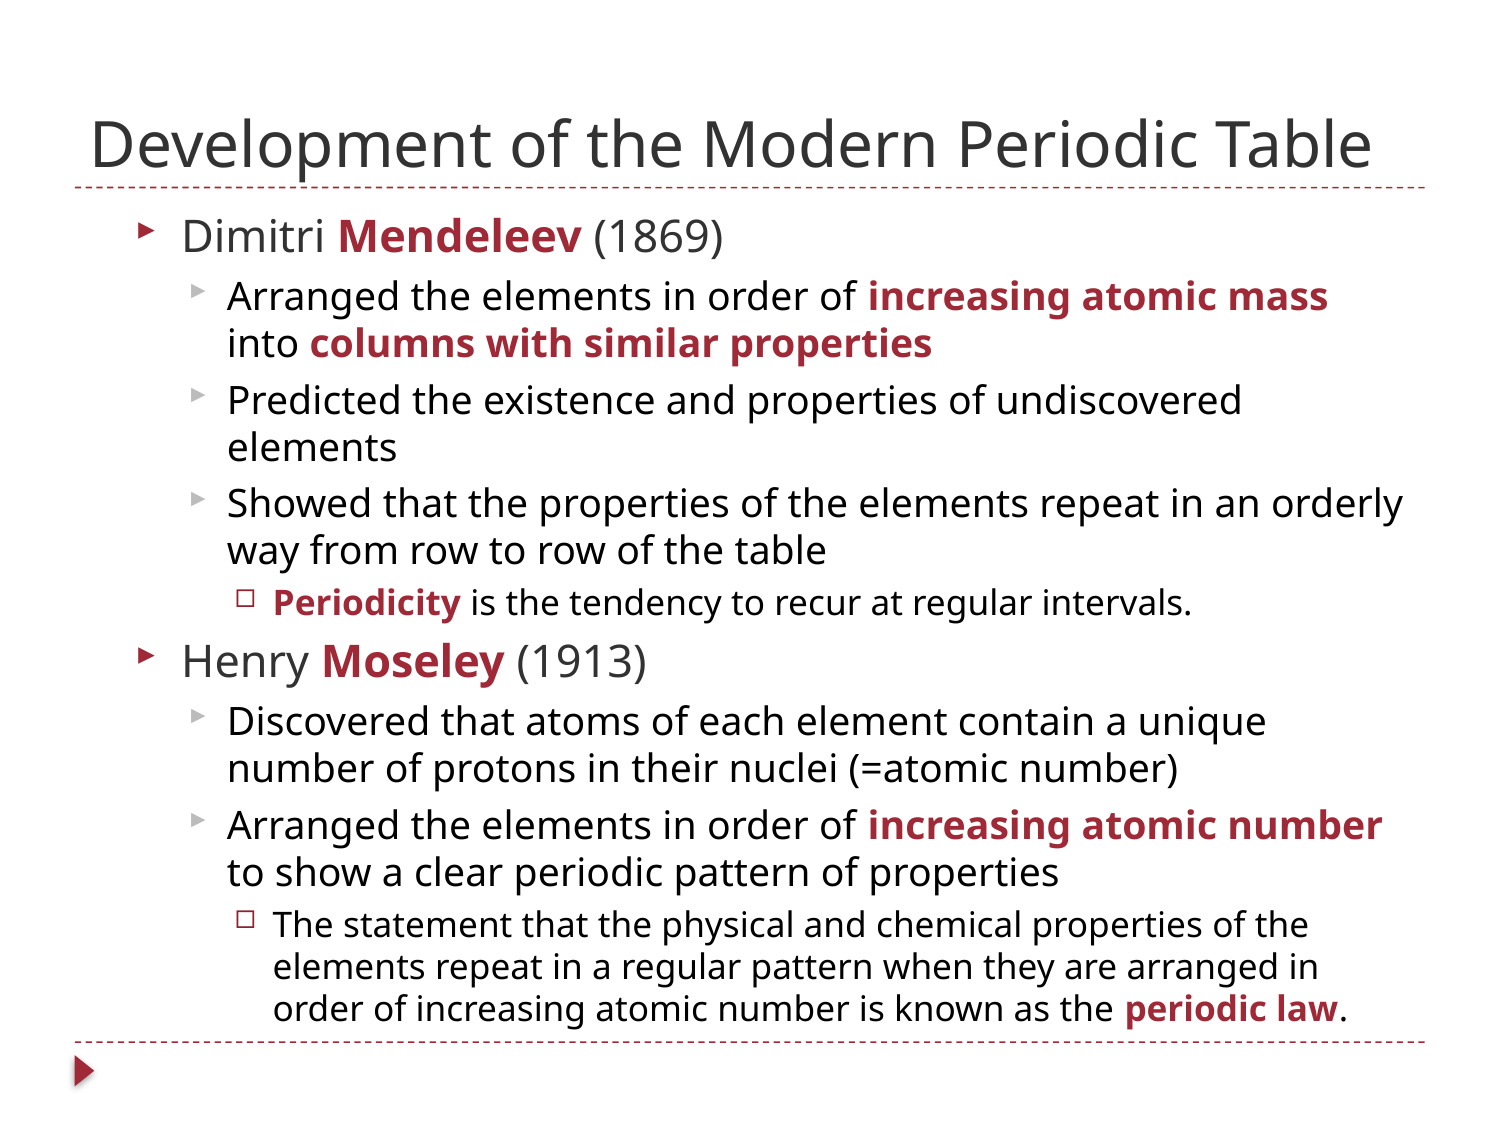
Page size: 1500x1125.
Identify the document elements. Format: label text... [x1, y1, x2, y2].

title Development of the Modern Periodic Table [75, 24, 1425, 188]
list Dimitri Mendeleev (1869) Arranged the elements in order of increasing atomic mass into columns with similar properties Predicted the existence and properties of undiscovered elements Showed that the properties of the elements repeat in an orderly way from row to row of the table Periodicity is the tendency to recur at regular intervals. Henry Moseley (1913) Discovered that atoms of each element contain a unique number of protons in their nuclei (=atomic number) Arranged the elements in order of increasing atomic number to show a clear periodic pattern of properties The statement that the physical and chemical properties of the elements repeat in a regular pattern when they are arranged in order of increasing atomic number is known as the periodic law. [75, 200, 1425, 1038]
